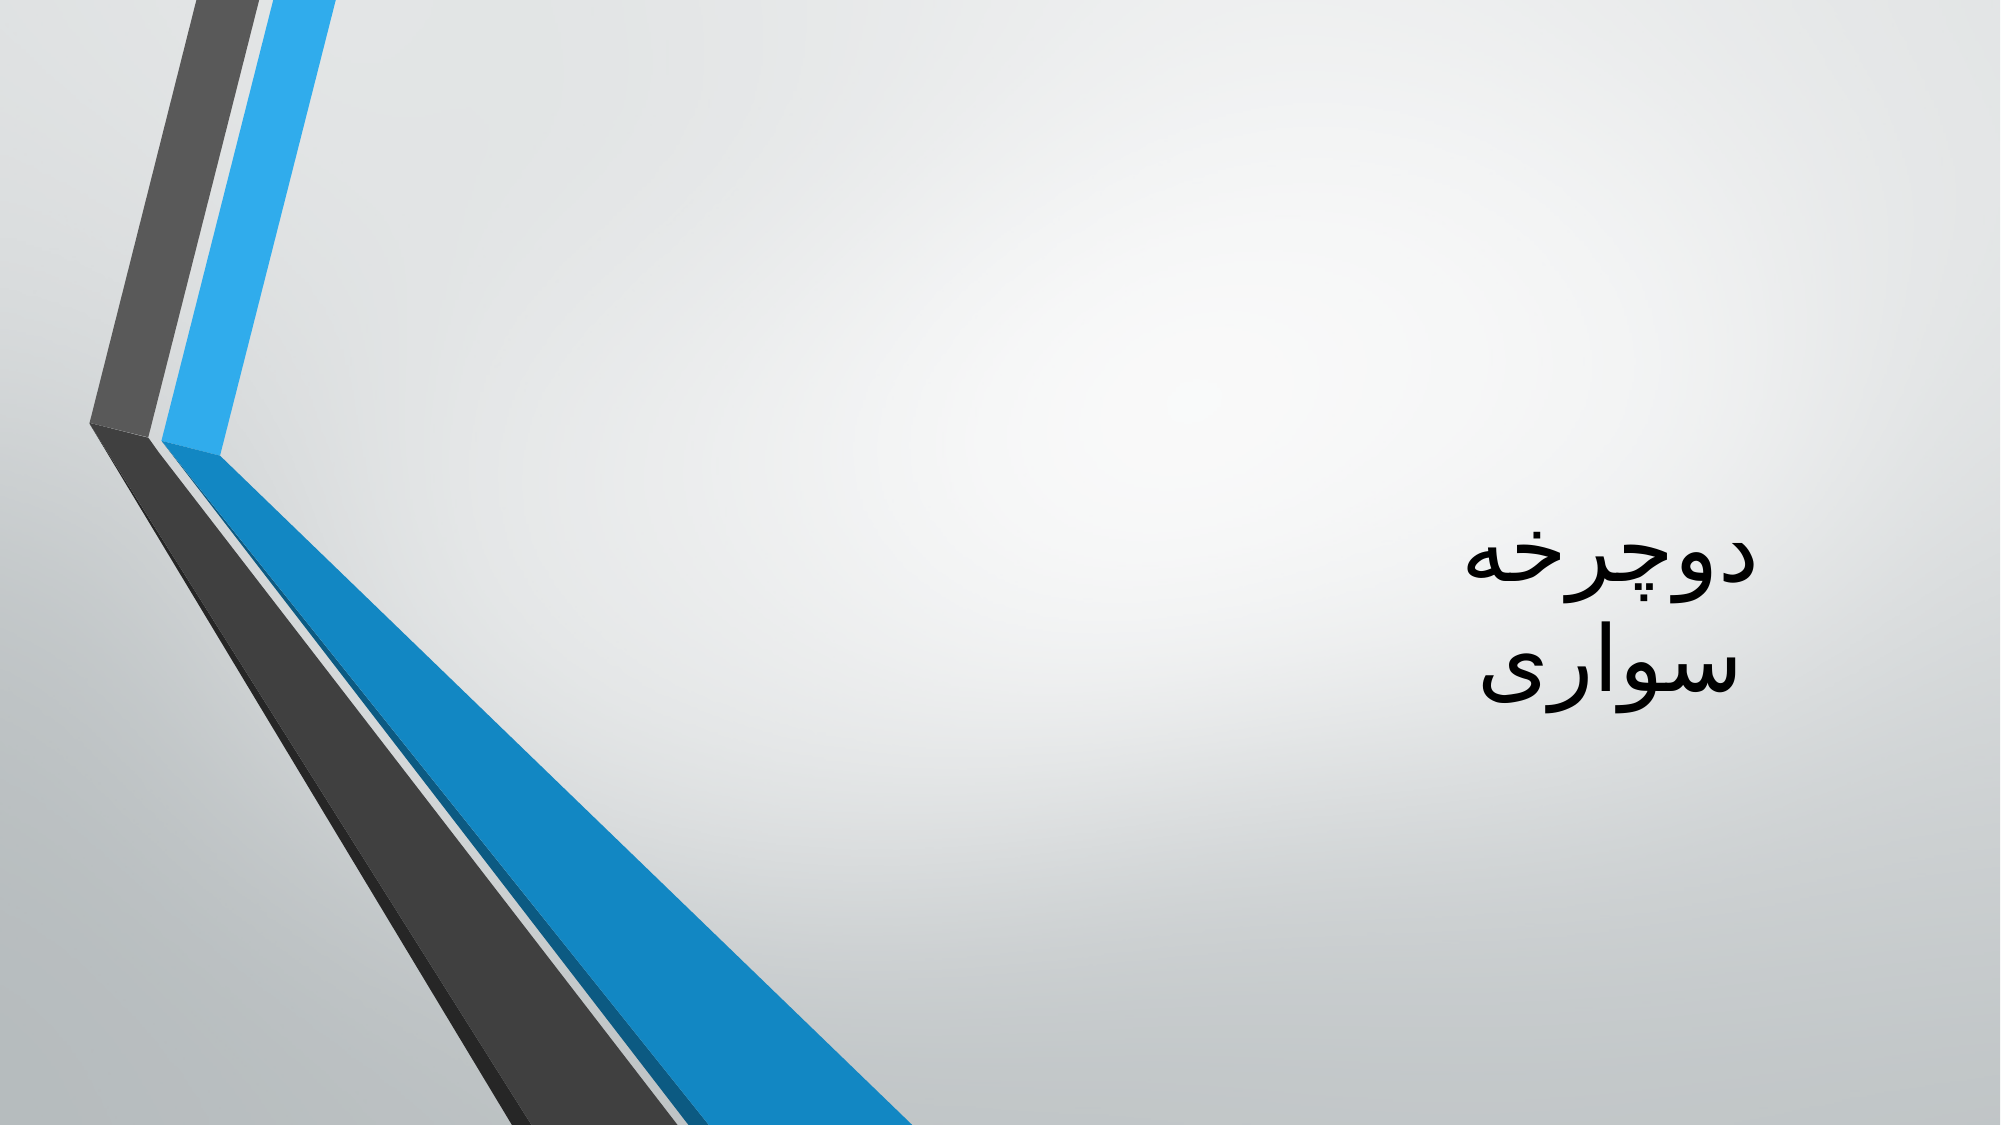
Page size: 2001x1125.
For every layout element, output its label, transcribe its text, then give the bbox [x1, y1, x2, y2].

title دوچرخه سواری [1299, 434, 1922, 718]
